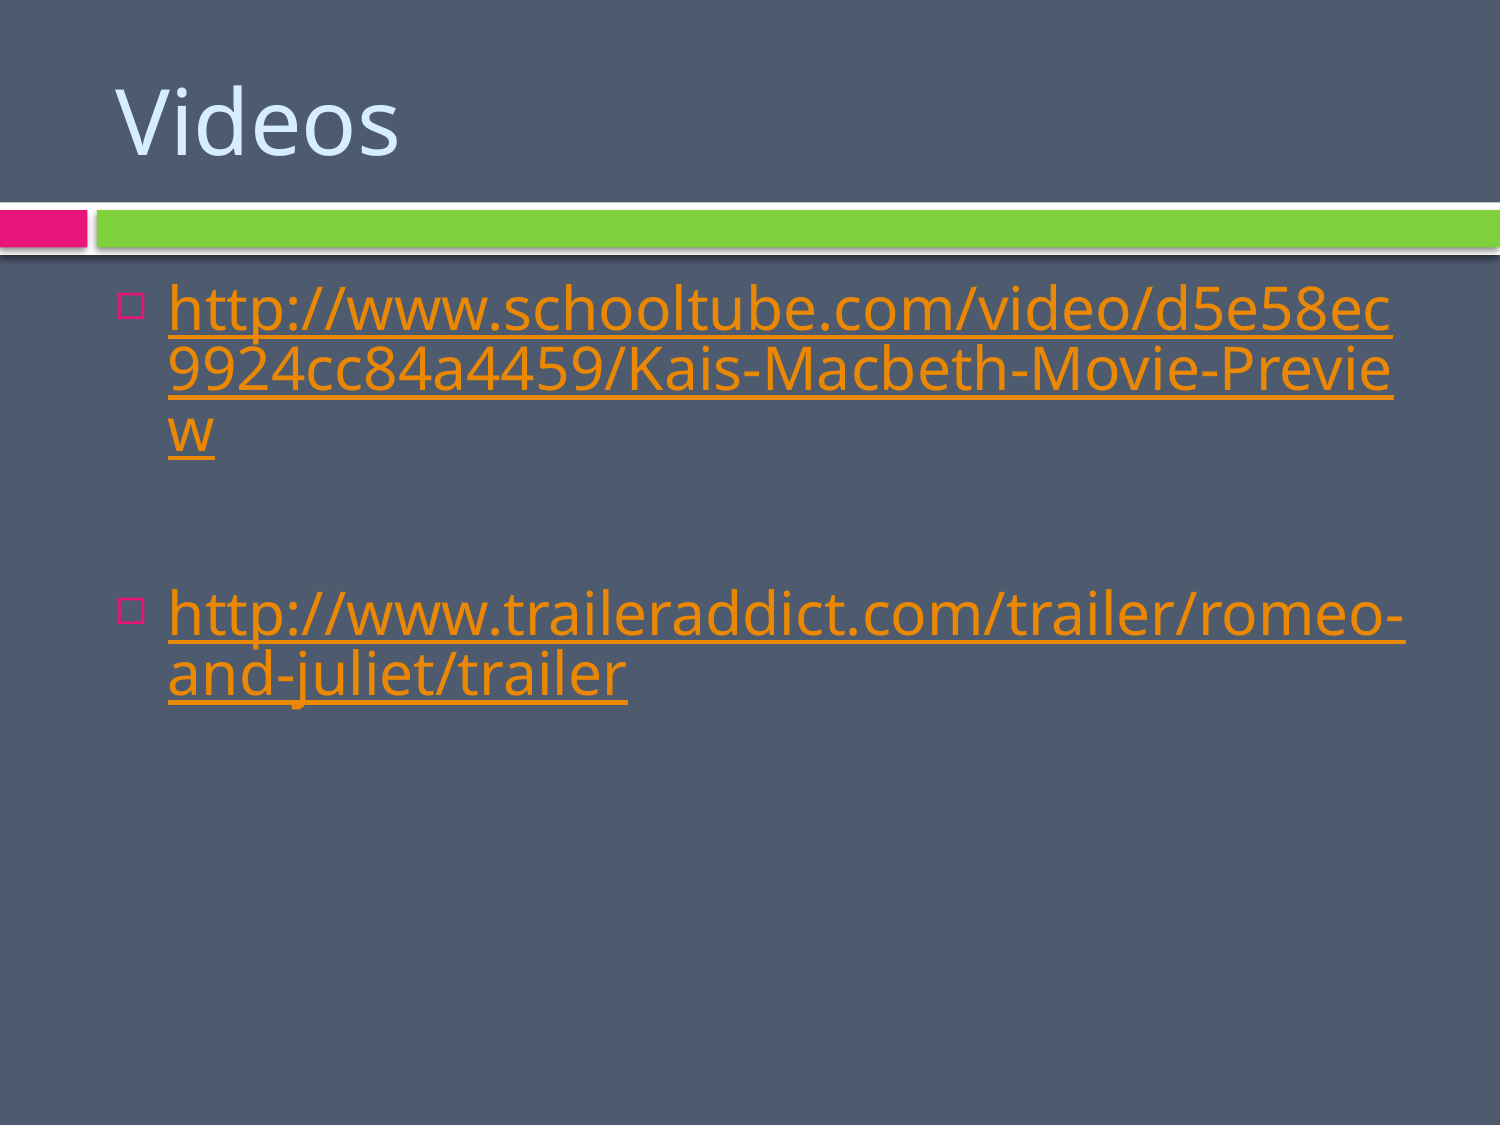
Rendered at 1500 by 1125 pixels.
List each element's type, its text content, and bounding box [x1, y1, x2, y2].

list http://www.schooltube.com/video/d5e58ec9924cc84a4459/Kais-Macbeth-Movie-Preview http://www.traileraddict.com/trailer/romeo-and-juliet/trailer [100, 262, 1438, 1000]
title Videos [100, 37, 450, 200]
